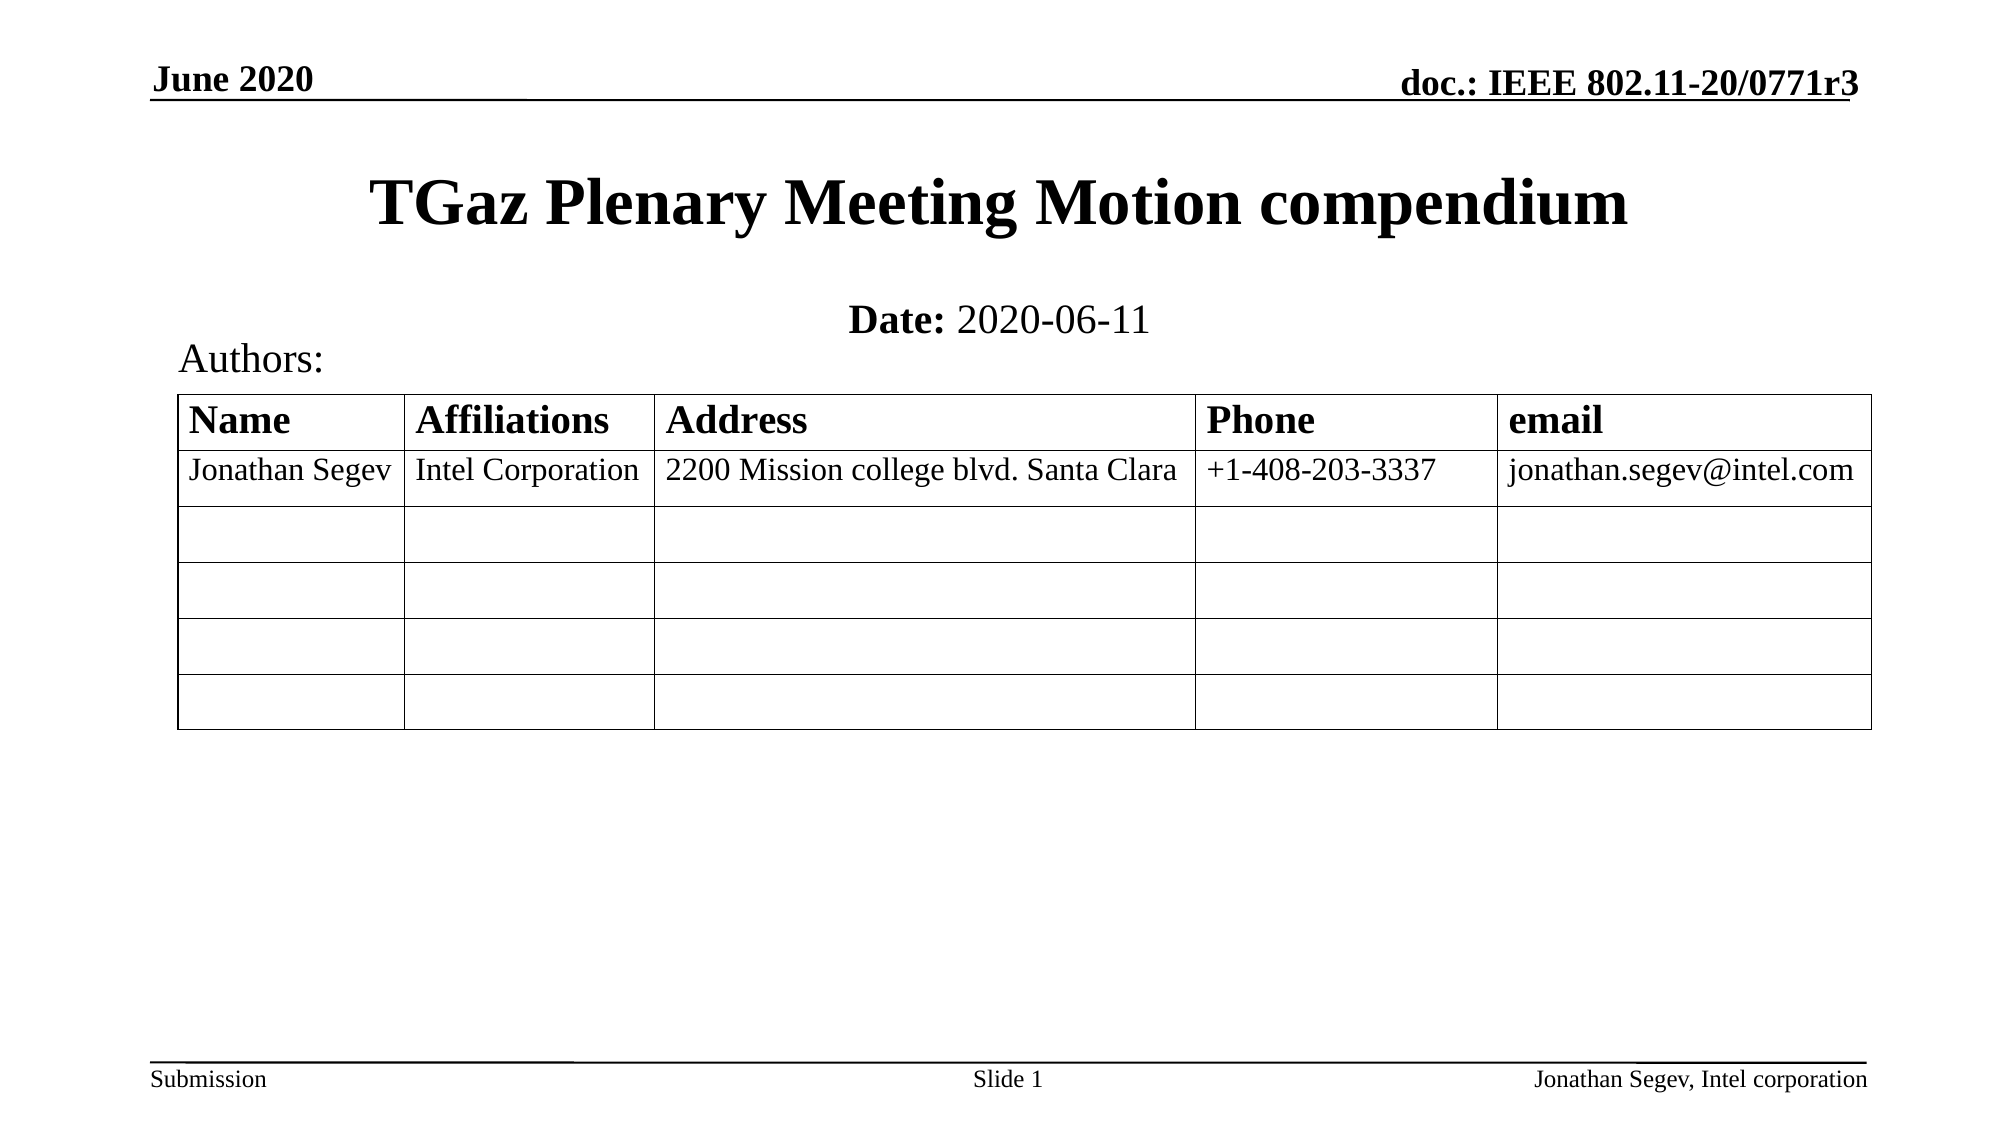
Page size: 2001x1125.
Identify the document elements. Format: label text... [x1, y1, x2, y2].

footer Jonathan Segev, Intel corporation [1171, 1061, 1869, 1093]
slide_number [152, 54, 563, 100]
title TGaz Plenary Meeting Motion compendium [149, 76, 1851, 319]
subtitle Date: 2020-06-11 [299, 283, 1701, 363]
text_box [162, 394, 1893, 800]
slide_number Slide 1 [950, 1061, 1067, 1123]
text_box Authors: [162, 323, 401, 387]
